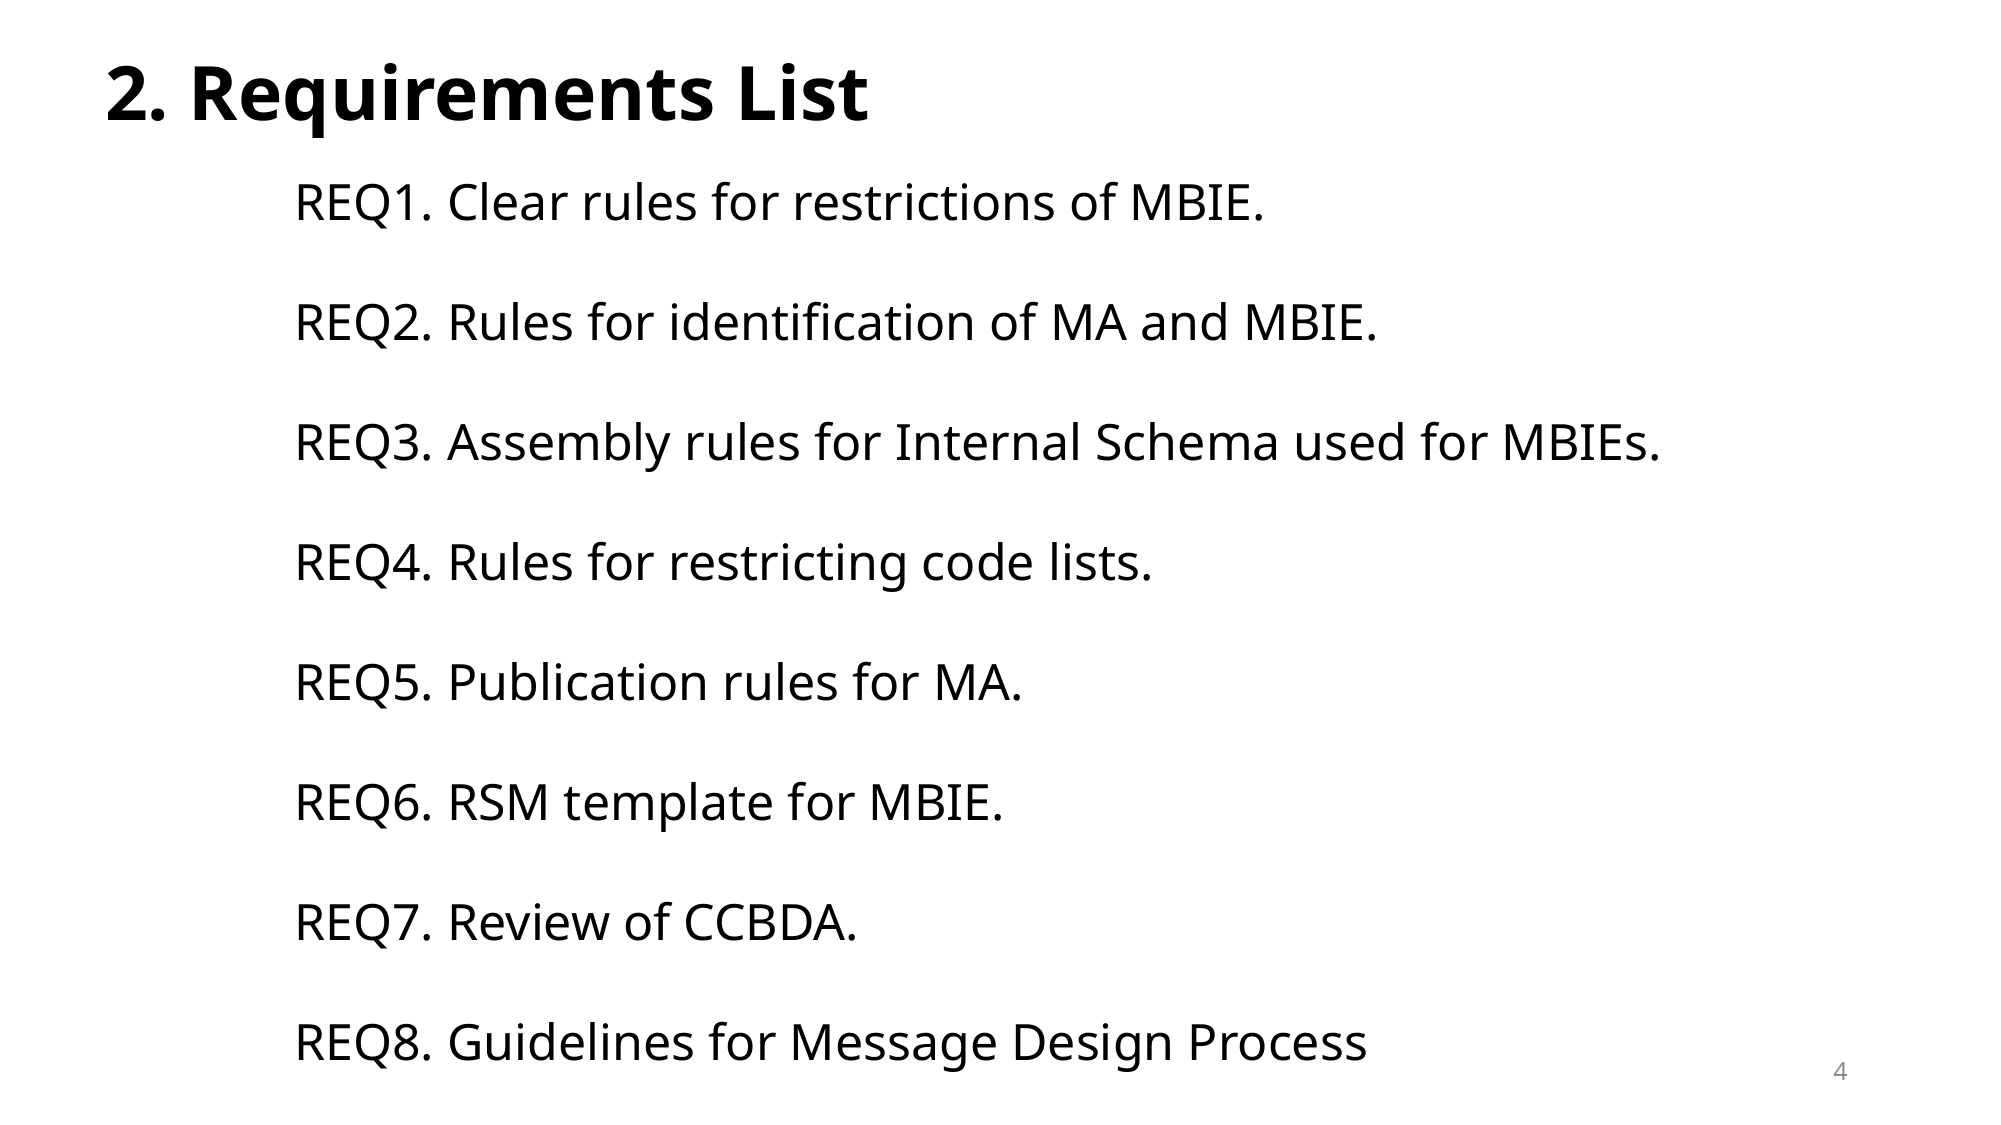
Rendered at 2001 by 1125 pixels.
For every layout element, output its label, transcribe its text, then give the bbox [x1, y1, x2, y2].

text_box REQ1. Clear rules for restrictions of MBIE. REQ2. Rules for identification of MA and MBIE. REQ3. Assembly rules for Internal Schema used for MBIEs. REQ4. Rules for restricting code lists. REQ5. Publication rules for MA. REQ6. RSM template for MBIE. REQ7. Review of CCBDA. REQ8. Guidelines for Message Design Process [204, 163, 1711, 1078]
text_box 2. Requirements List [90, 37, 958, 143]
slide_number 4 [1412, 1042, 1863, 1103]
